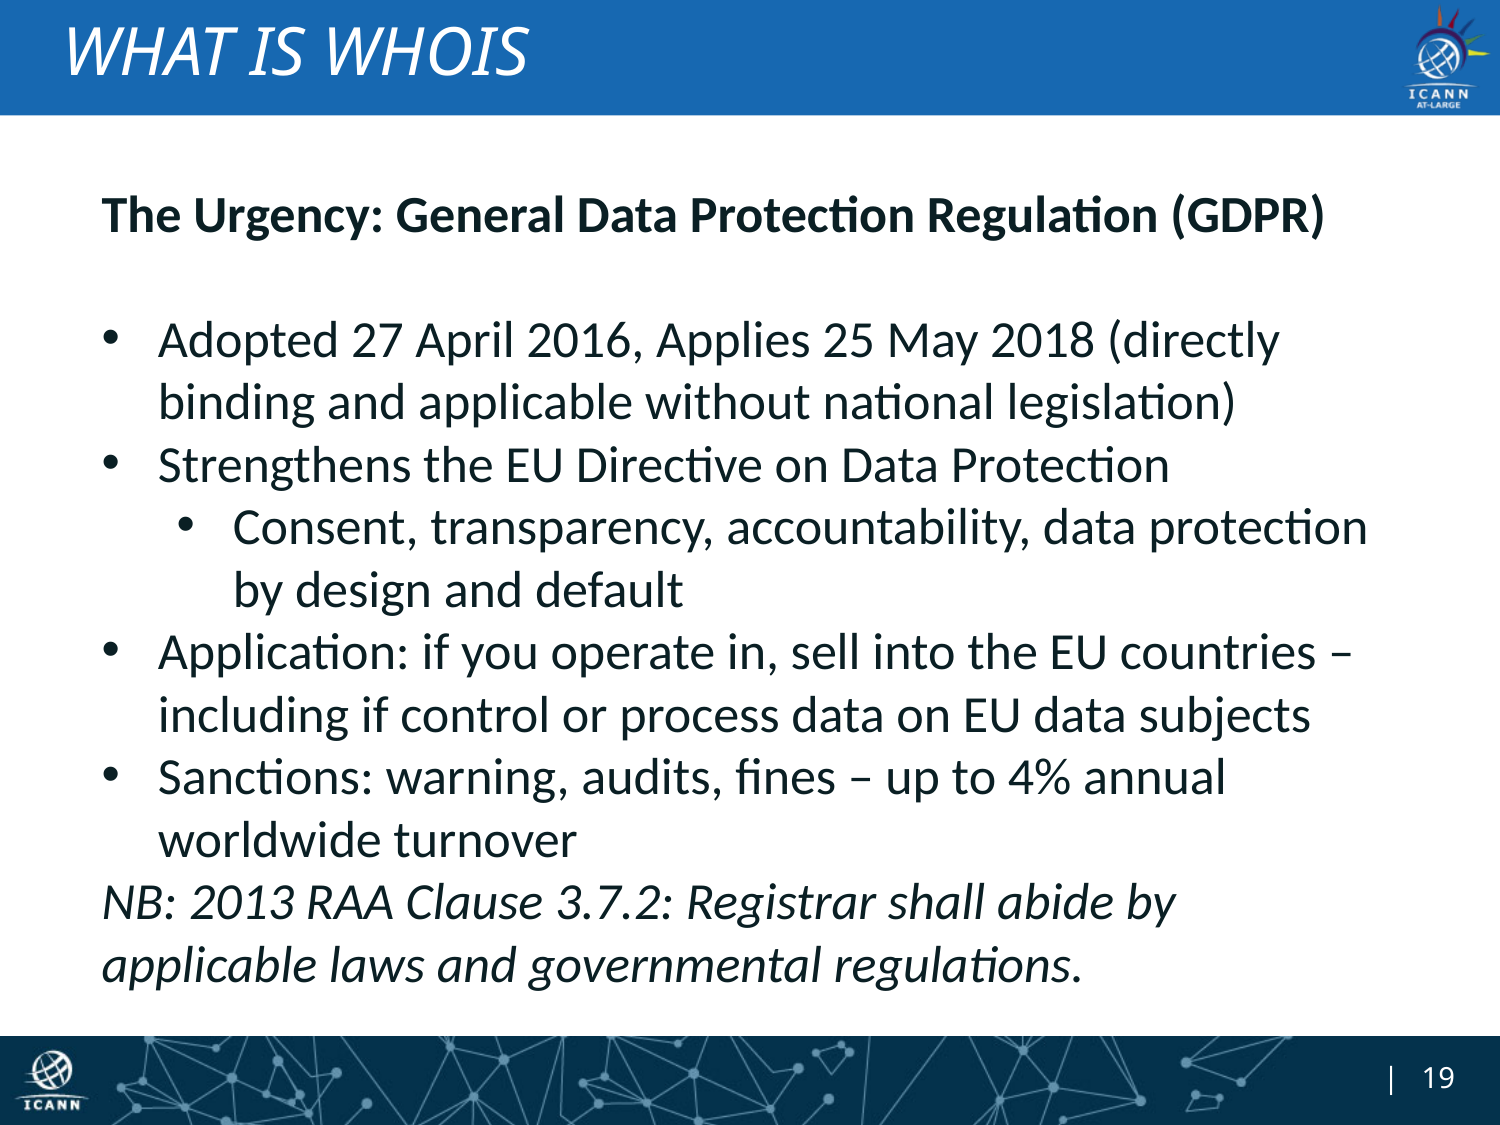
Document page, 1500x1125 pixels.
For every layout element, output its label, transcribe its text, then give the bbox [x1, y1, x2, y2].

picture [1389, 0, 1493, 112]
title WHAT IS WHOIS [1493, 0, 1500, 116]
text_box The Urgency: General Data Protection Regulation (GDPR) Adopted 27 April 2016, Applies 25 May 2018 (directly binding and applicable without national legislation) Strengthens the EU Directive on Data Protection Consent, transparency, accountability, data protection by design and default Application: if you operate in, sell into the EU countries – including if control or process data on EU data subjects Sanctions: warning, audits, fines – up to 4% annual worldwide turnover NB: 2013 RAA Clause 3.7.2: Registrar shall abide by applicable laws and governmental regulations. [86, 172, 1417, 1113]
picture [0, 1036, 1500, 1125]
title WHAT IS WHOIS [0, 0, 1388, 116]
